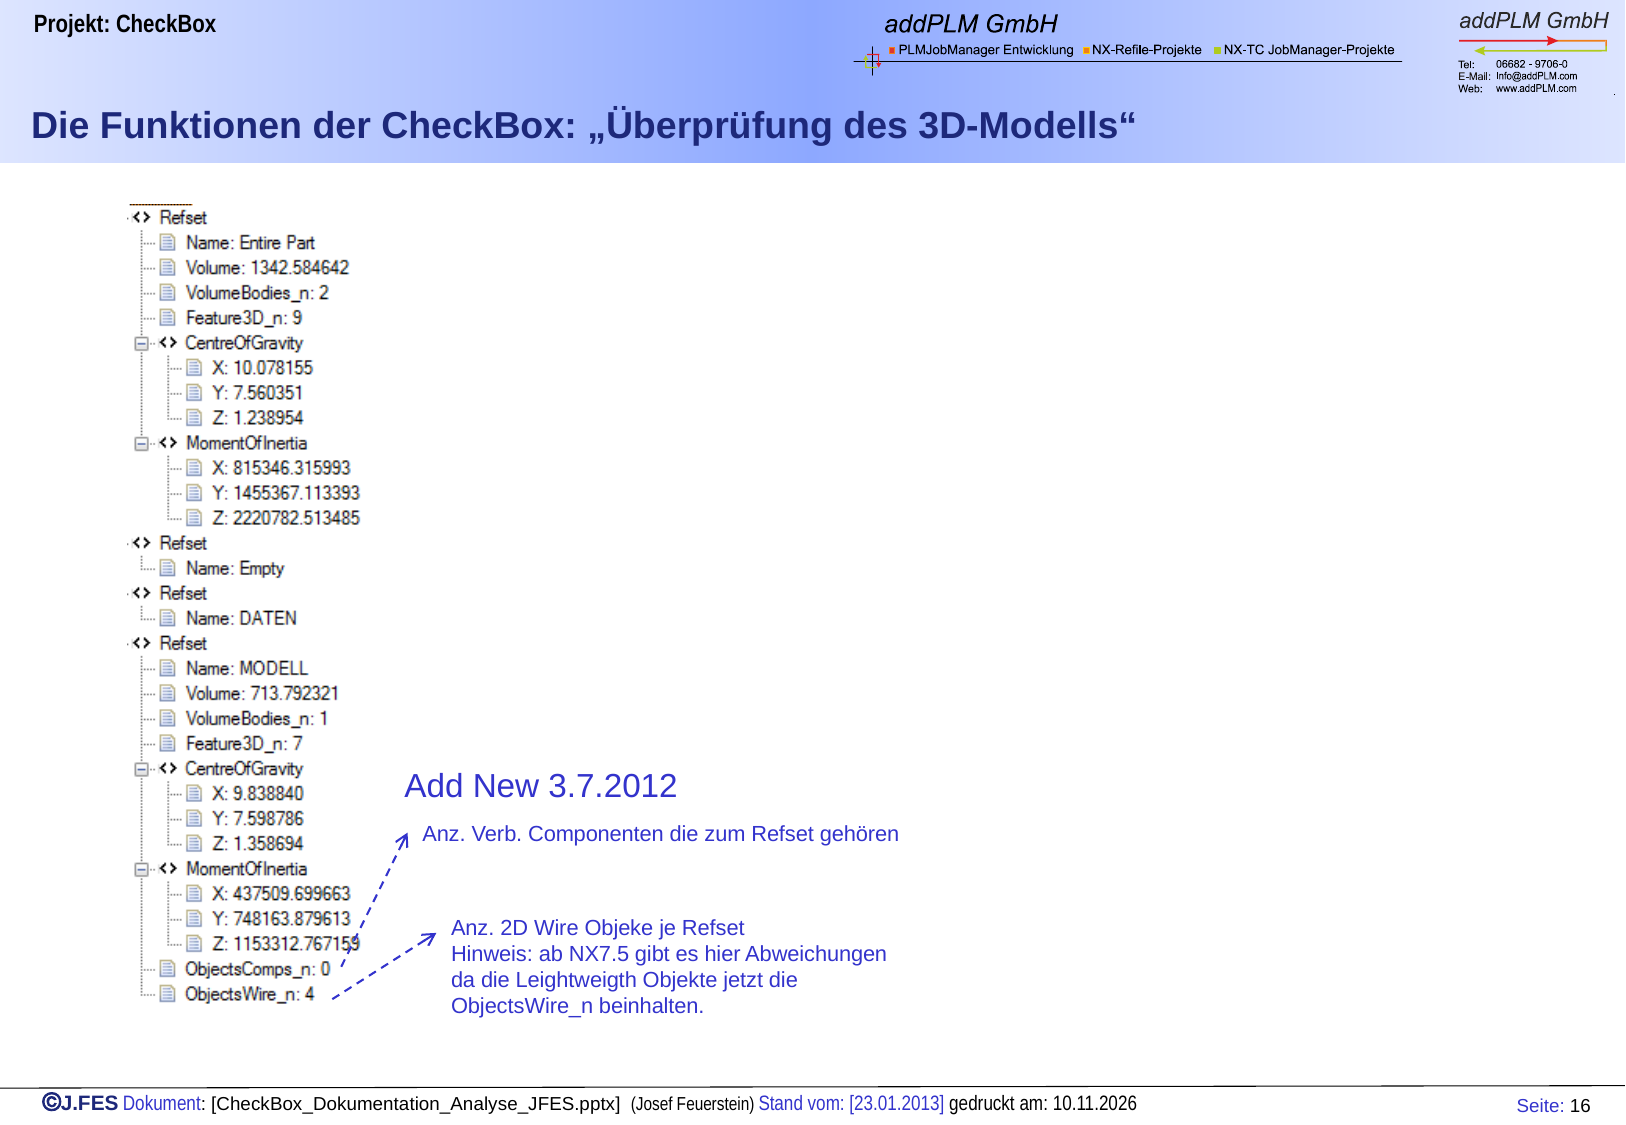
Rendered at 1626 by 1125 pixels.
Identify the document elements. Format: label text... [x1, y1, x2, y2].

title Die Funktionen der CheckBox: „Überprüfung des 3D-Modells“ [30, 73, 1600, 147]
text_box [332, 932, 437, 1000]
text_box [341, 832, 408, 931]
text_box Anz. Verb. Componenten die zum Refset gehören [407, 812, 1225, 854]
text_box Add New 3.7.2012 [389, 756, 775, 812]
picture [126, 204, 380, 1007]
text_box Anz. 2D Wire Objeke je Refset Hinweis: ab NX7.5 gibt es hier Abweichungen da die Leightweigth Objekte jetzt die ObjectsWire_n beinhalten. [436, 906, 916, 1026]
